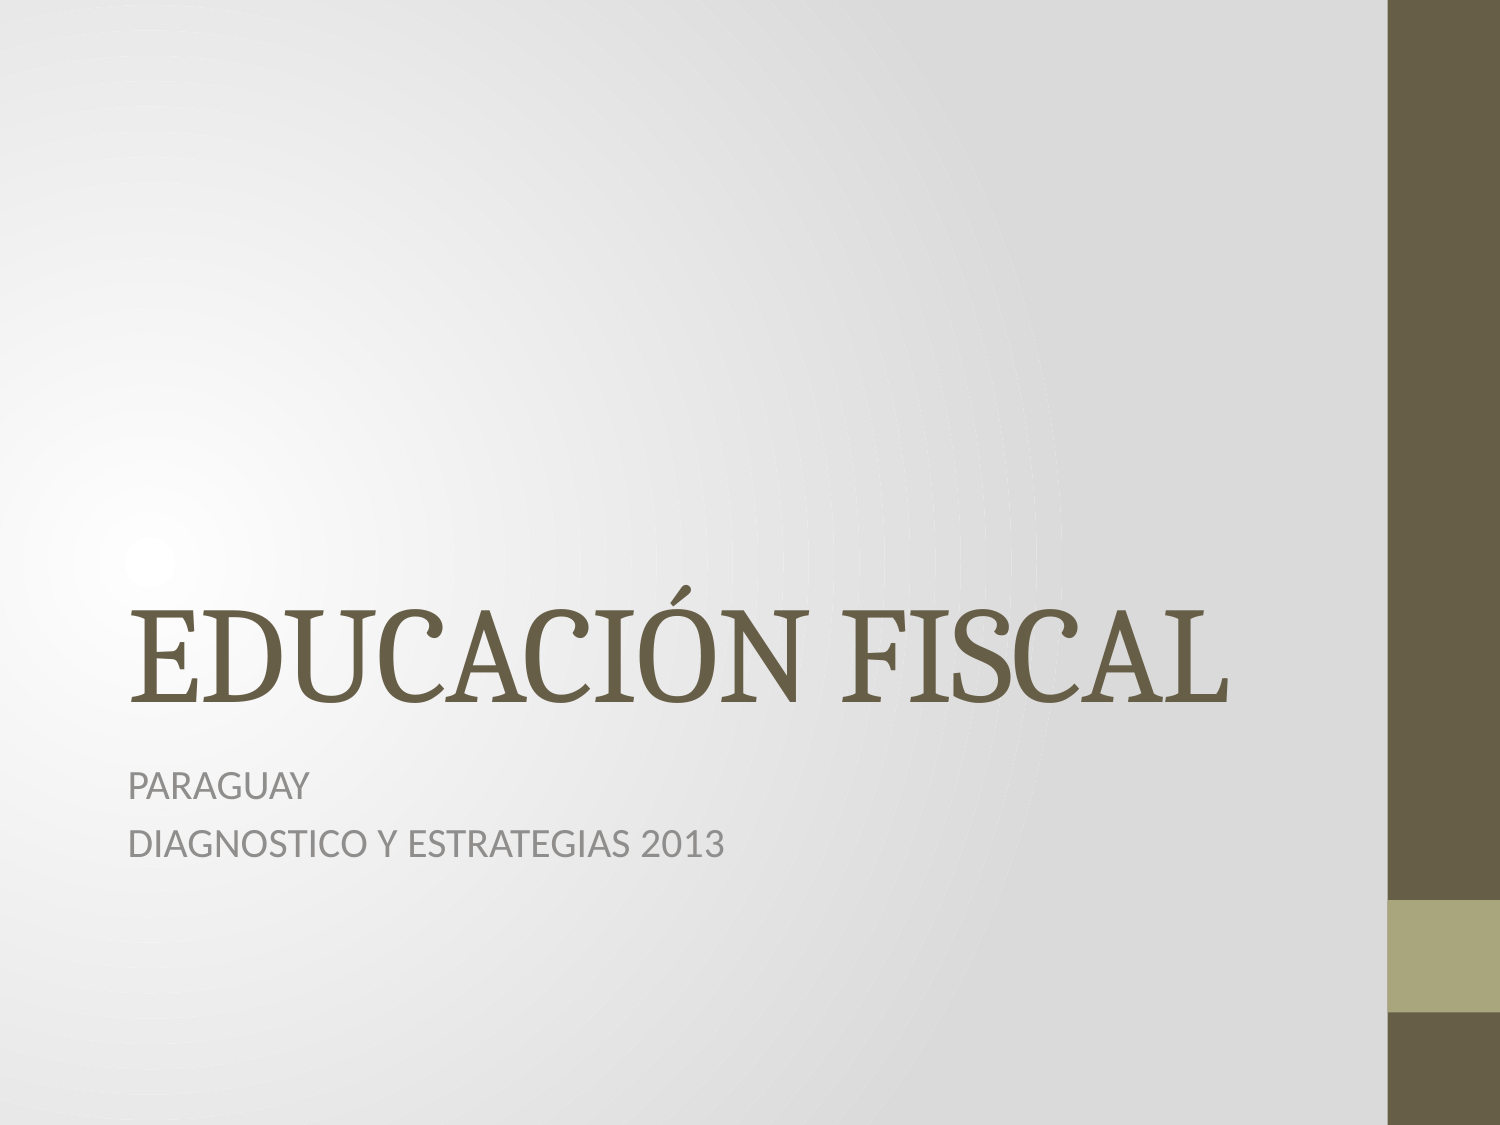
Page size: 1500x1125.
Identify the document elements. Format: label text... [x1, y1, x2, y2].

title EDUCACIÓN FISCAL [112, 312, 1350, 738]
subtitle PARAGUAY DIAGNOSTICO Y ESTRATEGIAS 2013 [112, 750, 1173, 925]
